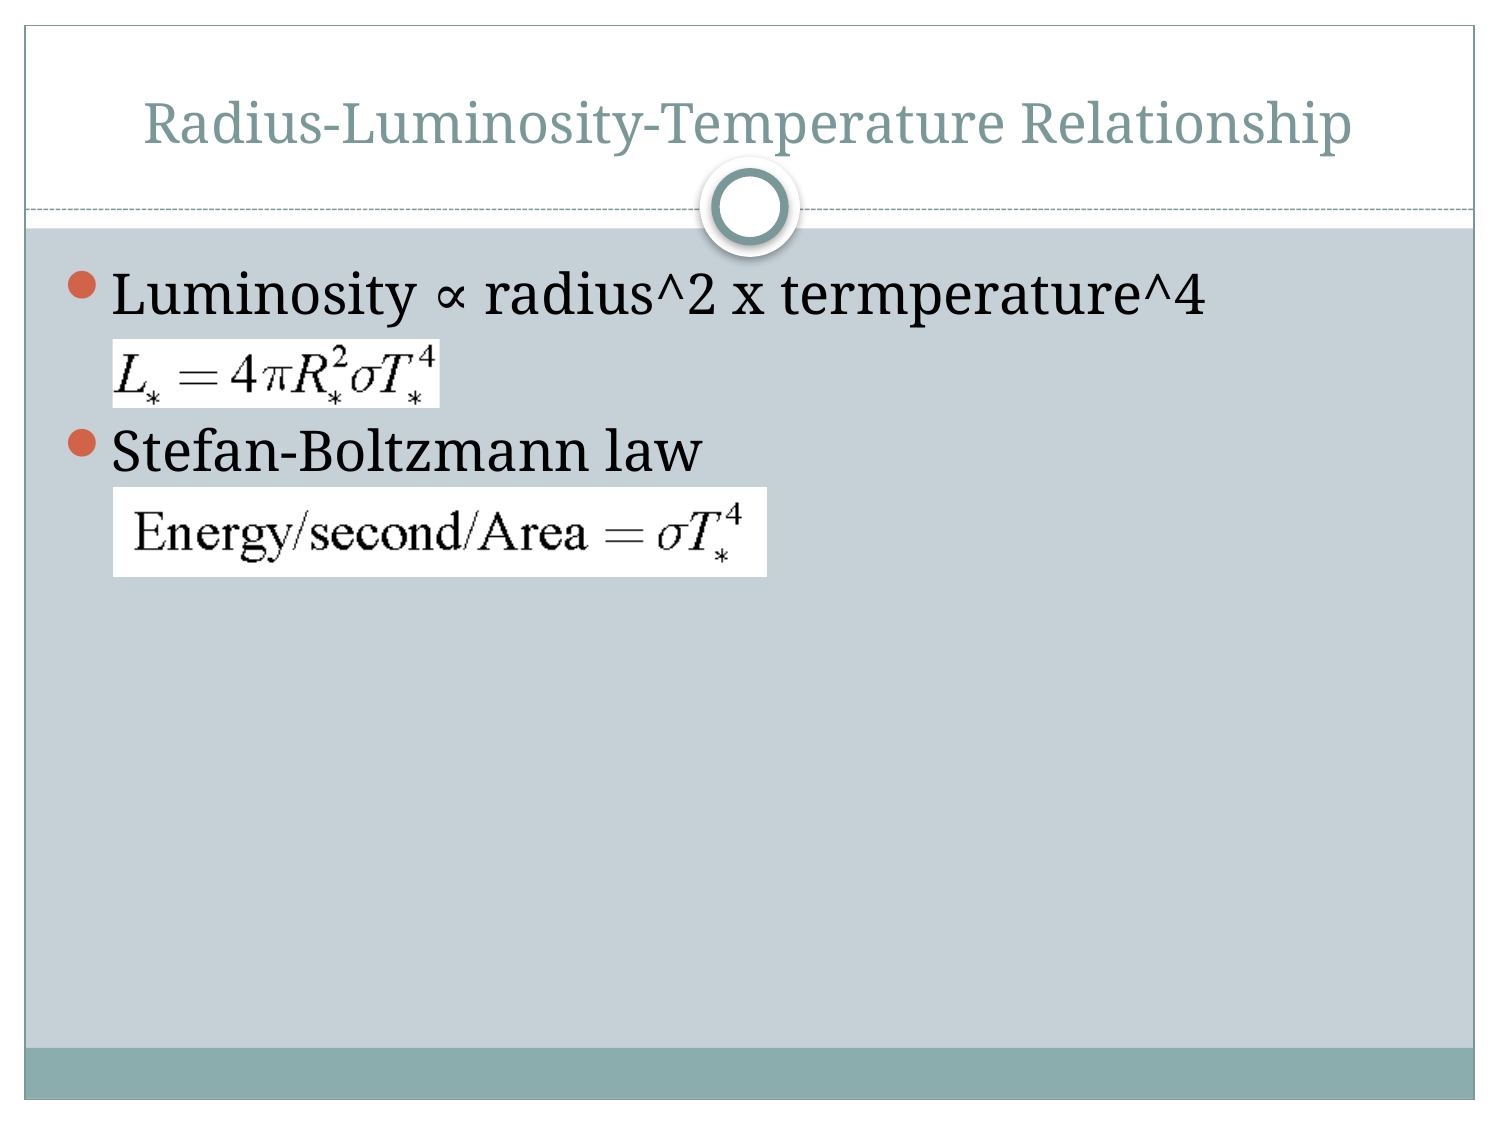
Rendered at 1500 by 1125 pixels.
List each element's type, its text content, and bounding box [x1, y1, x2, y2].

picture [112, 487, 767, 577]
picture [112, 338, 440, 408]
list Luminosity ∝ radius^2 x termperature^4 Stefan-Boltzmann law [49, 250, 1445, 1001]
title Radius-Luminosity-Temperature Relationship [49, 37, 1450, 162]
